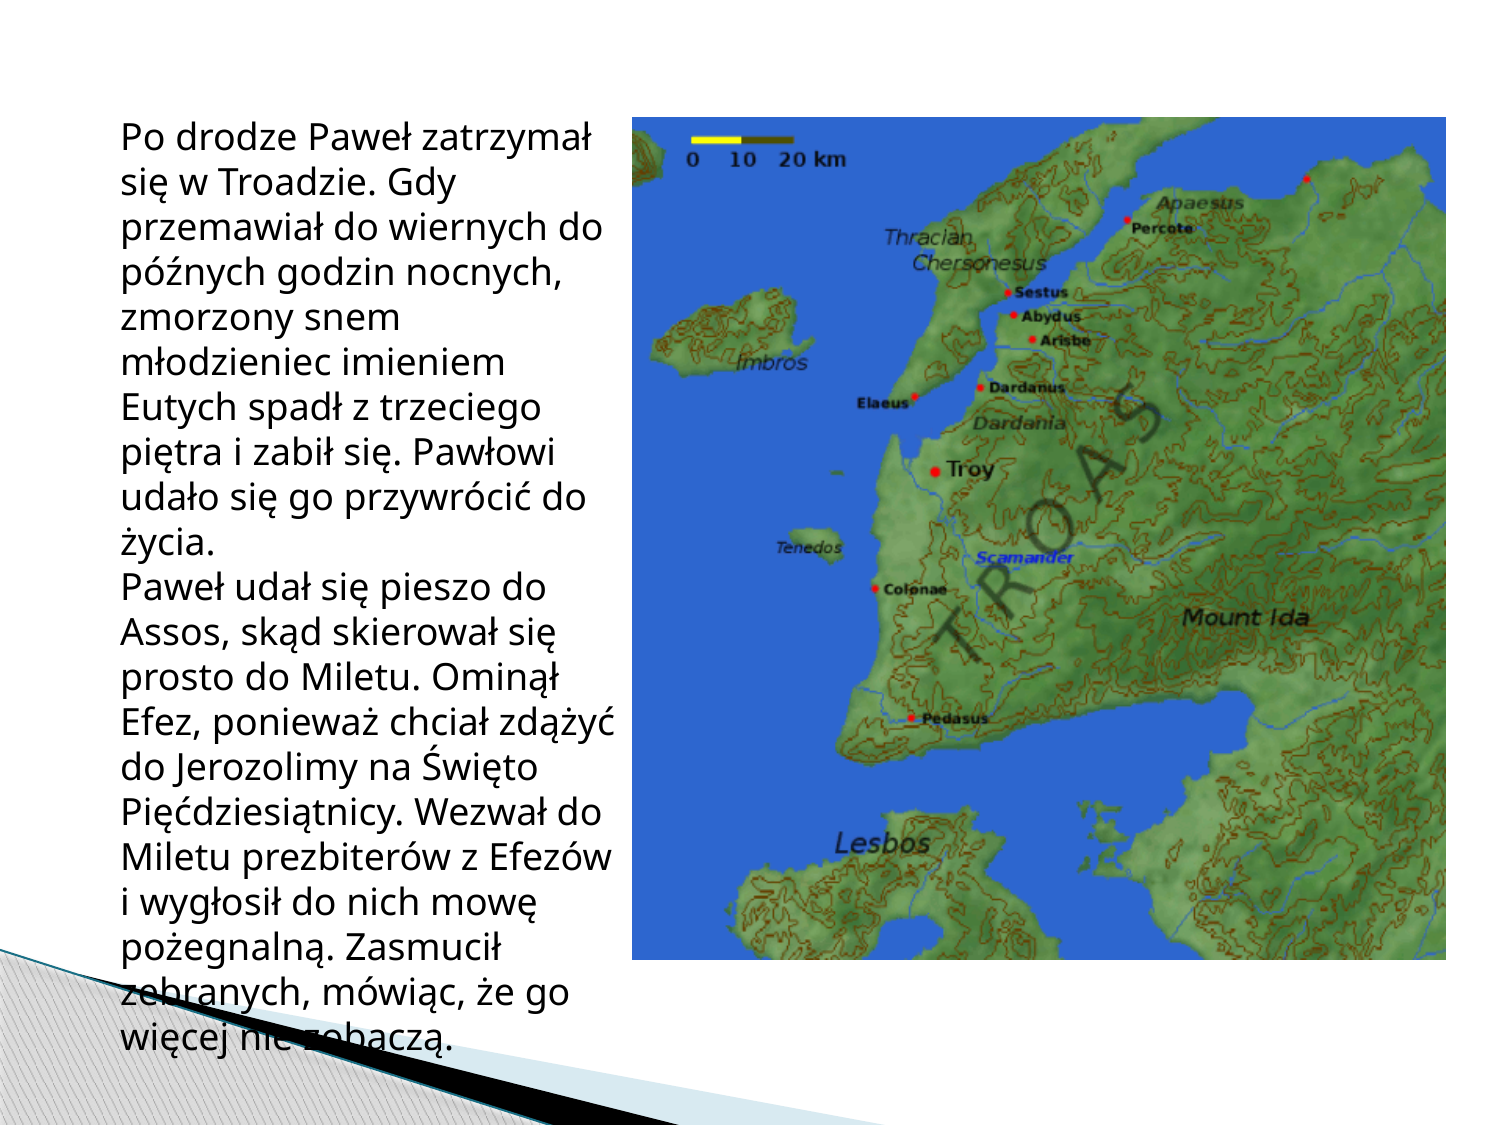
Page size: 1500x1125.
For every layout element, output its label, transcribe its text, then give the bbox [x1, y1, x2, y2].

picture [632, 116, 1446, 960]
text_box Po drodze Paweł zatrzymał się w Troadzie. Gdy przemawiał do wiernych do późnych godzin nocnych, zmorzony snem młodzieniec imieniem Eutych spadł z trzeciego piętra i zabił się. Pawłowi udało się go przywrócić do życia. Paweł udał się pieszo do Assos, skąd skierował się prosto do Miletu. Ominął Efez, ponieważ chciał zdążyć do Jerozolimy na Święto Pięćdziesiątnicy. Wezwał do Miletu prezbiterów z Efezów i wygłosił do nich mowę pożegnalną. Zasmucił zebranych, mówiąc, że go więcej nie zobaczą. [105, 105, 633, 1111]
